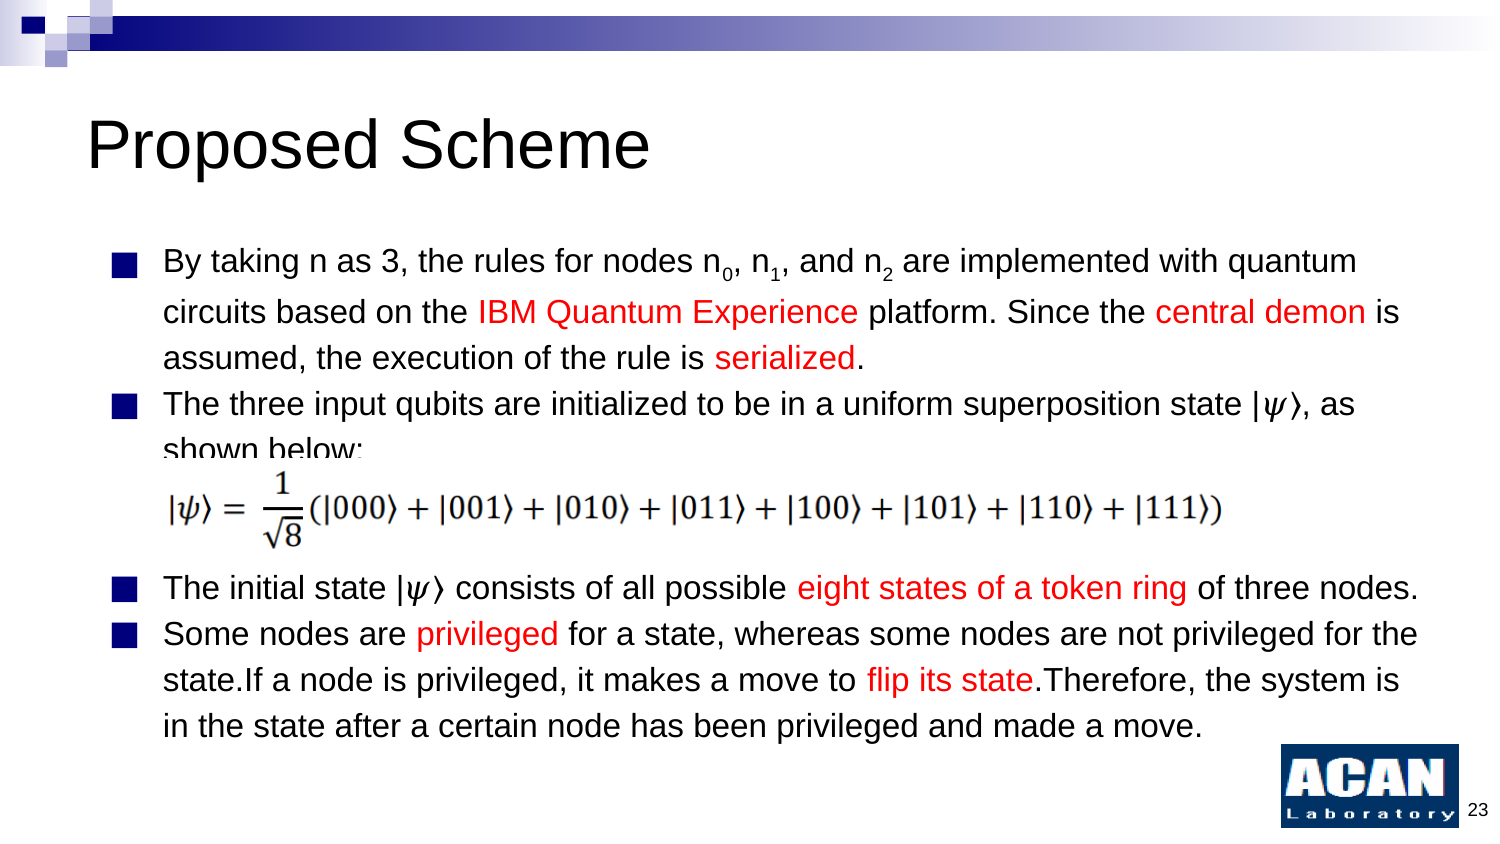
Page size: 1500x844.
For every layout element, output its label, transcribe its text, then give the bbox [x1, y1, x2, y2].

slide_number 23 [1149, 796, 1500, 827]
picture [1281, 744, 1459, 796]
picture [159, 457, 1223, 551]
text_box By taking n as 3, the rules for nodes n0, n1, and n2 are implemented with quantum circuits based on the IBM Quantum Experience platform. Since the central demon is assumed, the execution of the rule is serialized. The three input qubits are initialized to be in a uniform superposition state |𝜓⟩, as shown below: The initial state |𝜓⟩ consists of all possible eight states of a token ring of three nodes. Some nodes are privileged for a state, whereas some nodes are not privileged for the state.If a node is privileged, it makes a move to flip its state.Therefore, the system is in the state after a certain node has been privileged and made a move. [76, 226, 1435, 732]
title Proposed Scheme [75, 56, 1425, 226]
